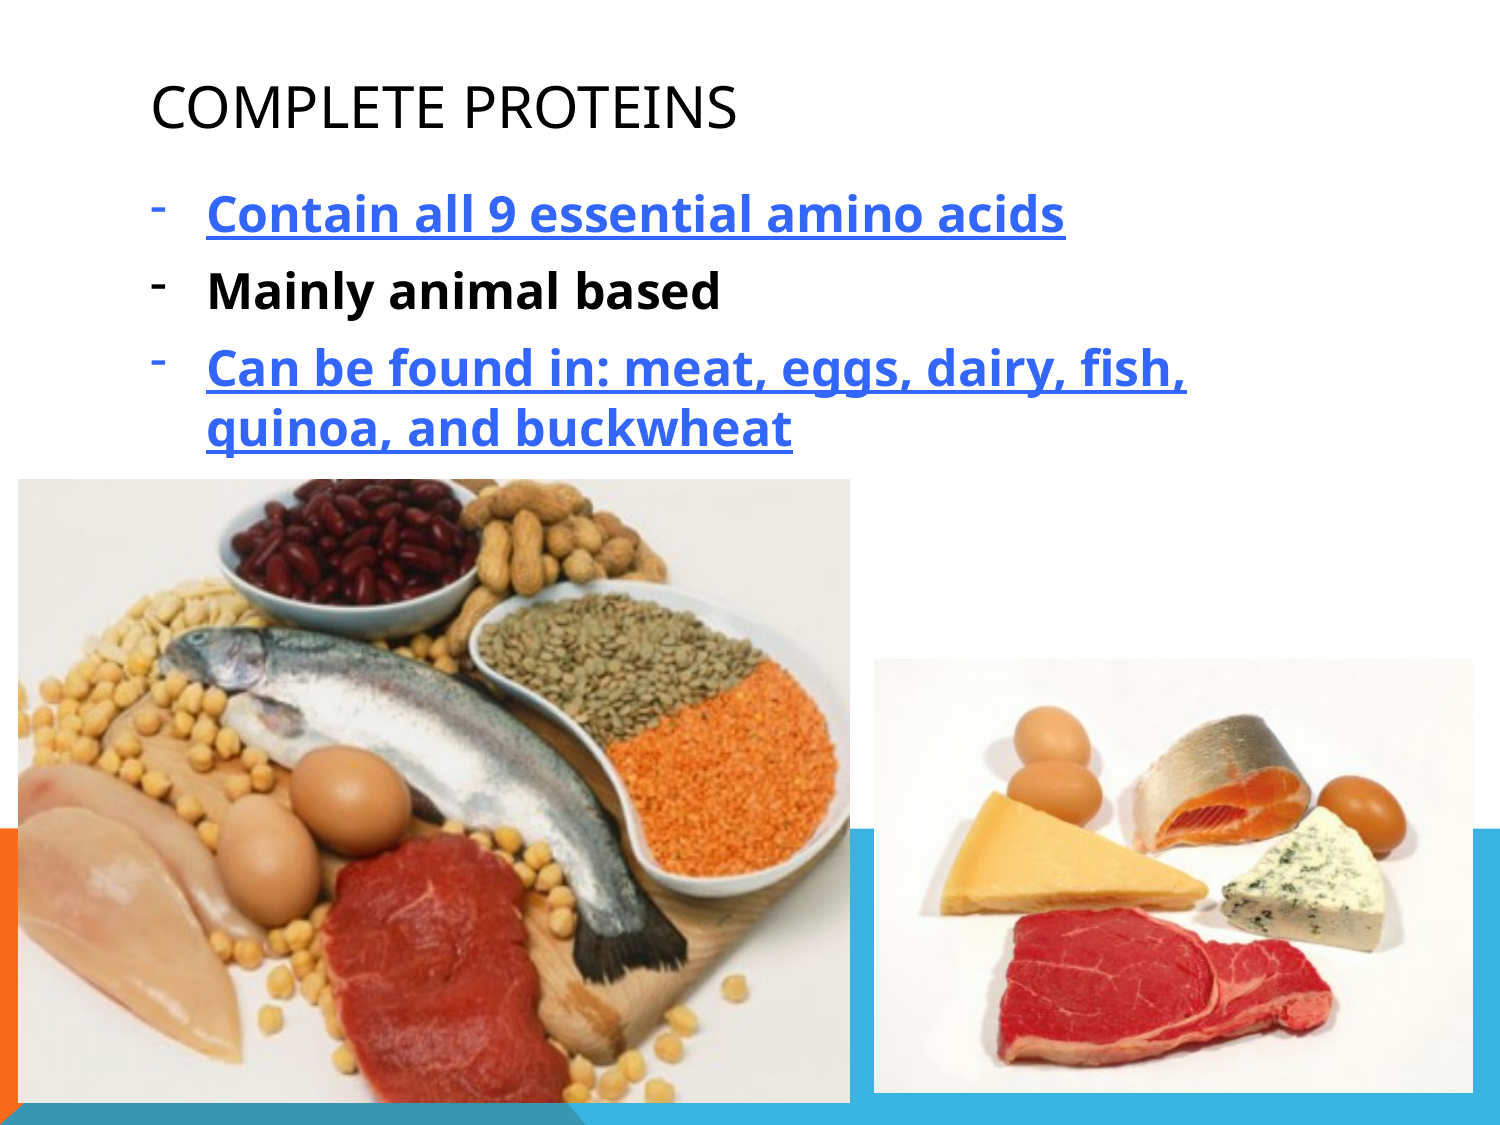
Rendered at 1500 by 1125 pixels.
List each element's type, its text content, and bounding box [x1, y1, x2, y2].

title Complete Proteins [135, 60, 1369, 150]
picture [873, 659, 1473, 1094]
list Contain all 9 essential amino acids Mainly animal based Can be found in: meat, eggs, dairy, fish, quinoa, and buckwheat [135, 175, 1369, 763]
picture [18, 478, 850, 1104]
